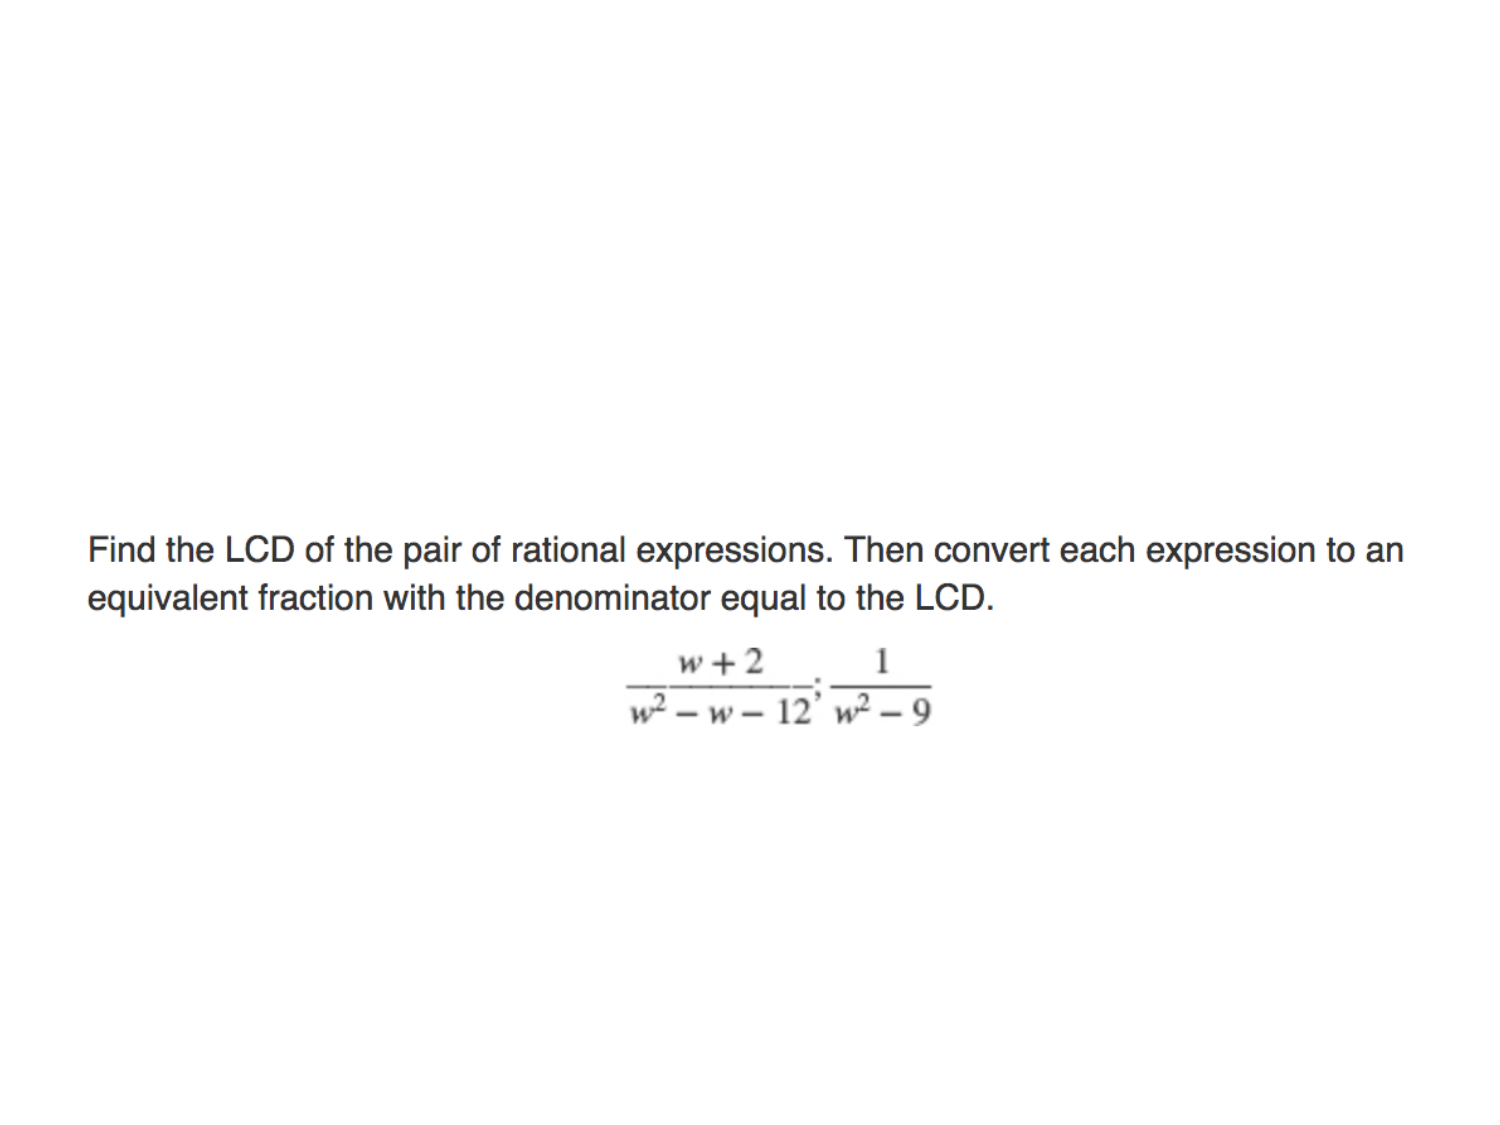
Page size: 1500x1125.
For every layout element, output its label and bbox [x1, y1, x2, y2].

list [74, 262, 1426, 1006]
